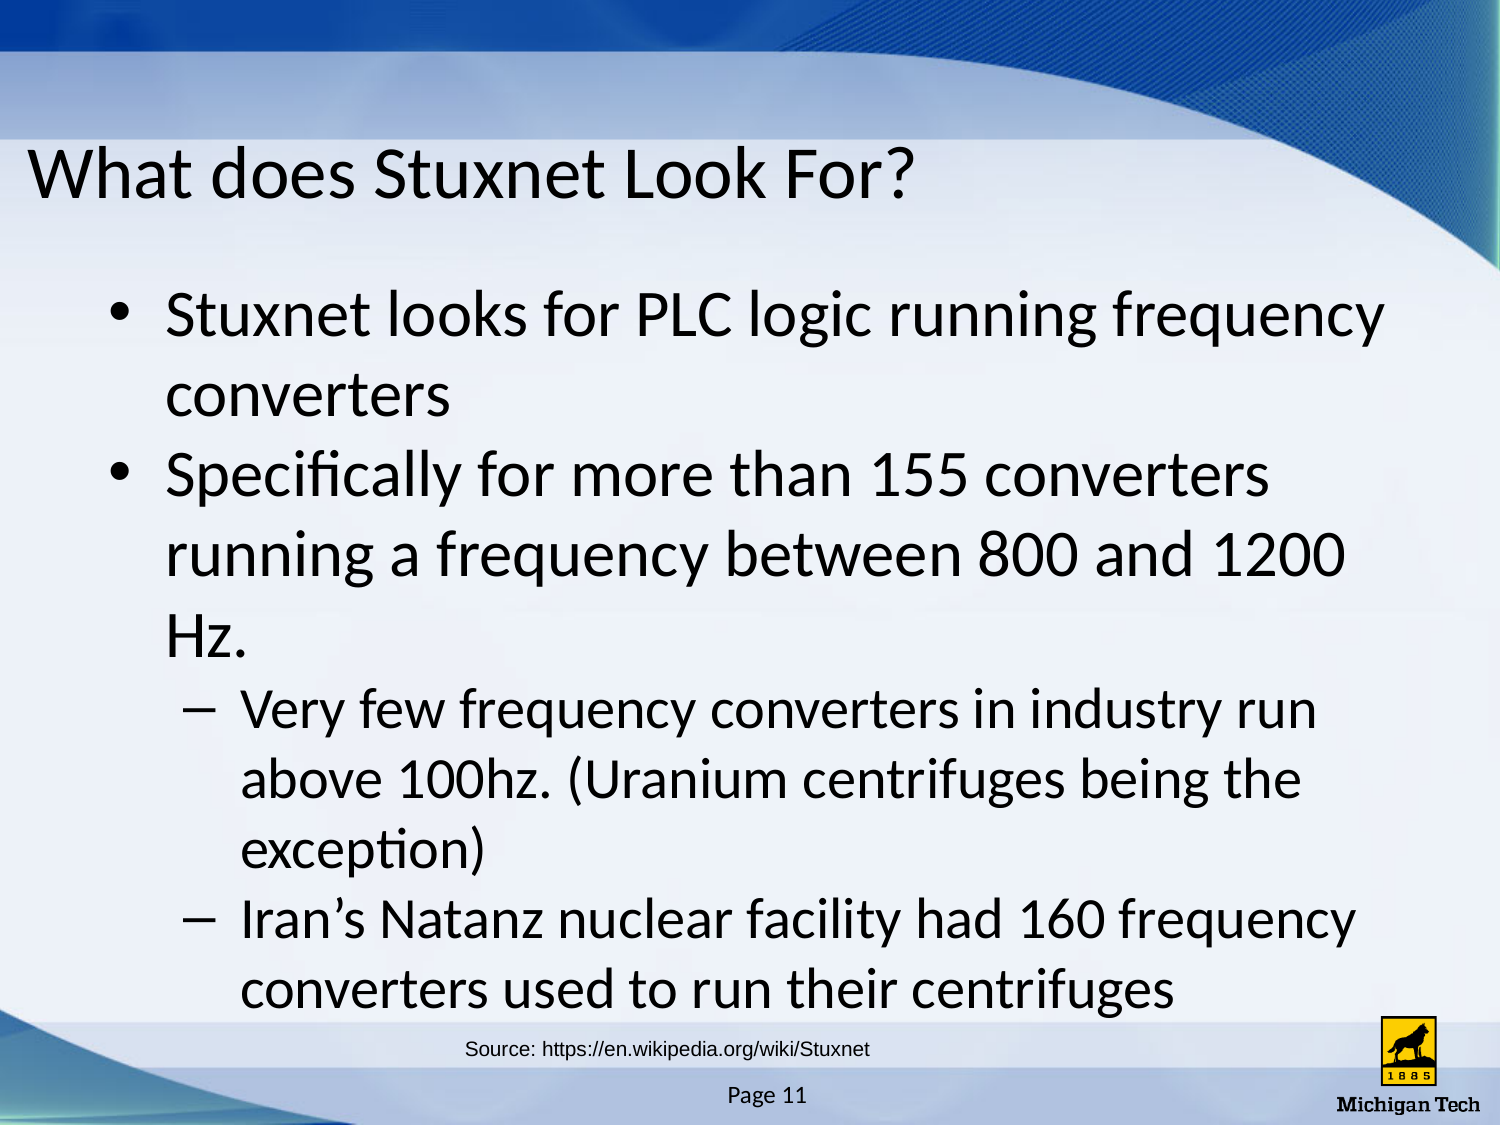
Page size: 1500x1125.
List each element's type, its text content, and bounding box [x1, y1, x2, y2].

title What does Stuxnet Look For? [12, 75, 1263, 263]
text_box Source: https://en.wikipedia.org/wiki/Stuxnet [449, 1030, 1209, 1069]
list Stuxnet looks for PLC logic running frequency converters Specifically for more than 155 converters running a frequency between 800 and 1200 Hz. Very few frequency converters in industry run above 100hz. (Uranium centrifuges being the exception) Iran’s Natanz nuclear facility had 160 frequency converters used to run their centrifuges [75, 262, 1425, 1063]
picture [0, 0, 1500, 1125]
